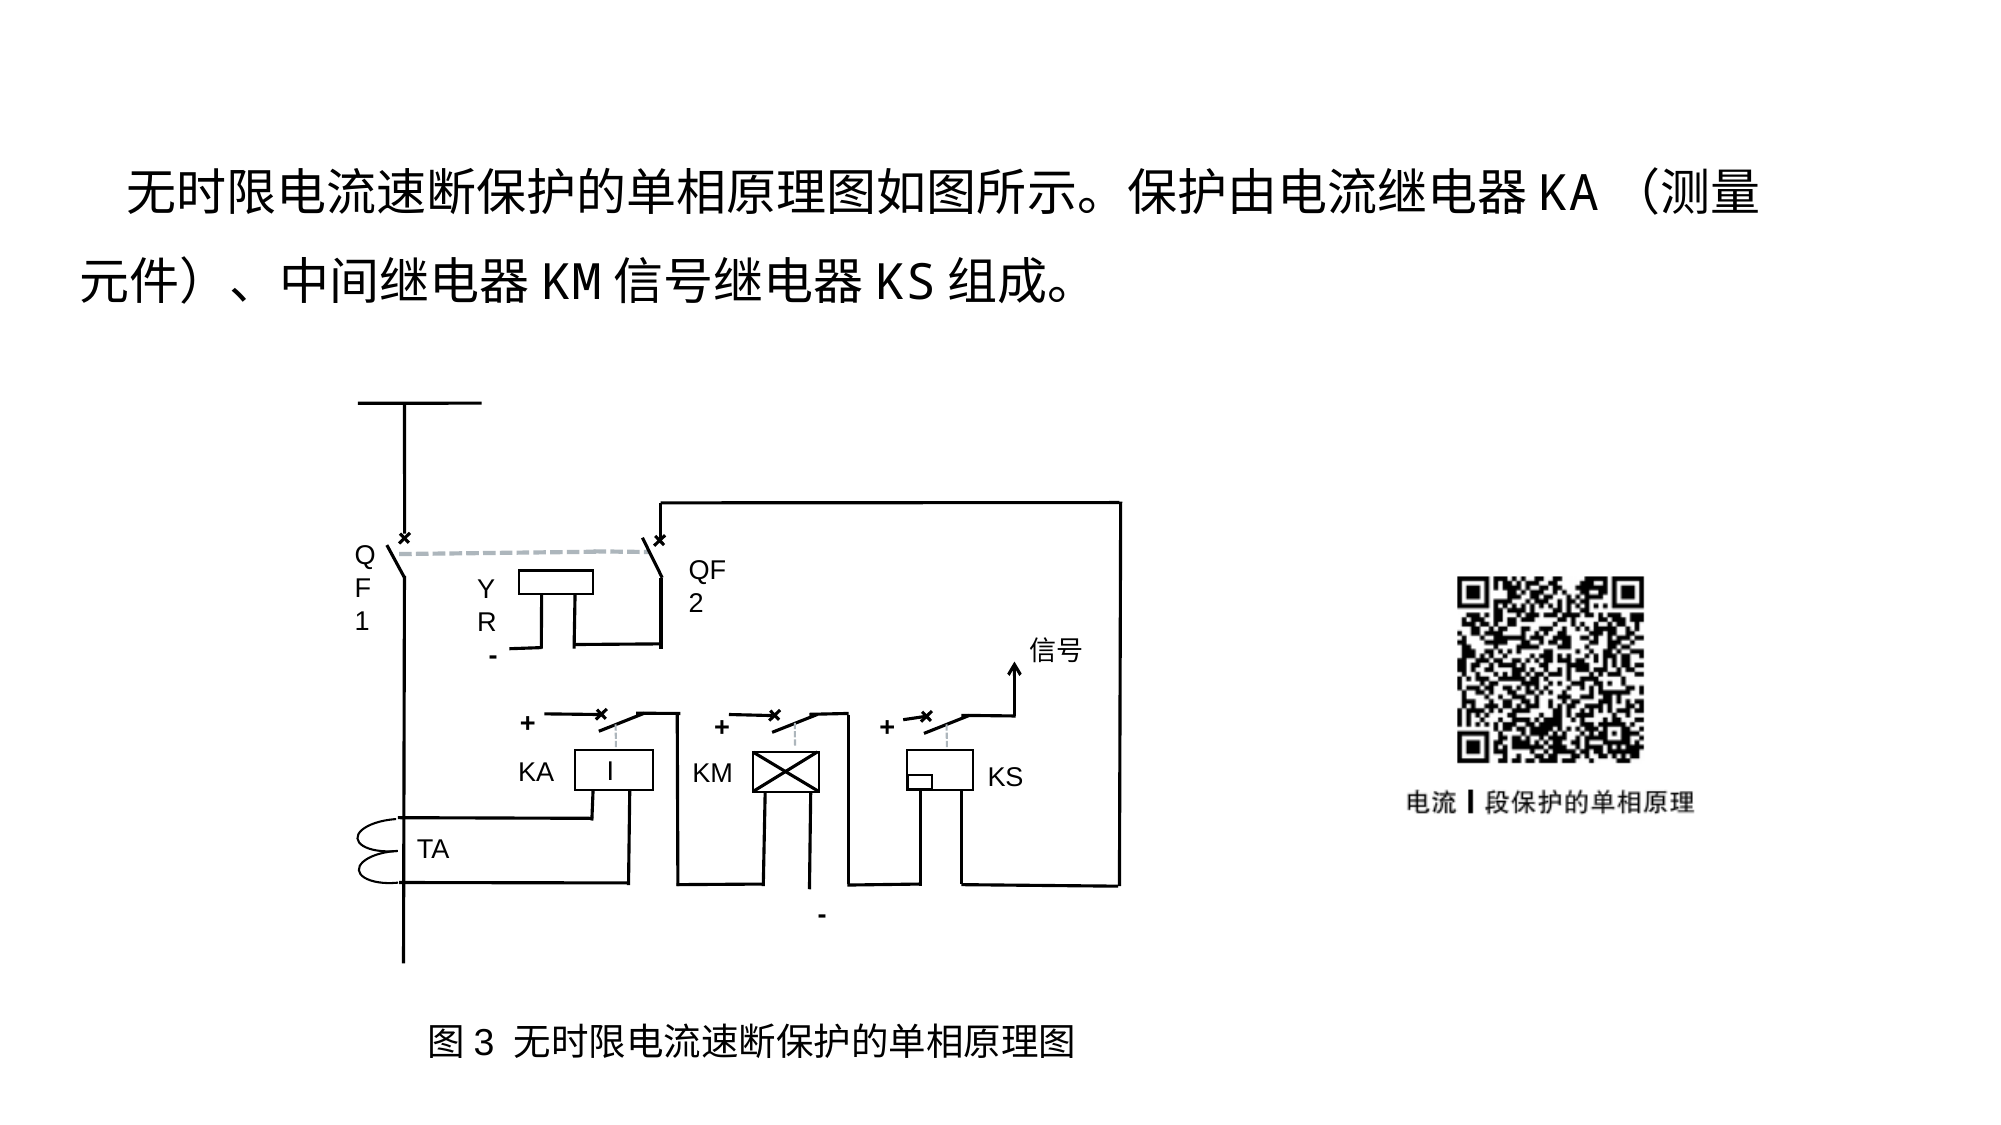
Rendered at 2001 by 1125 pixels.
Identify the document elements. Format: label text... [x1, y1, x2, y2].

text_box 无时限电流速断保护的单相原理图如图所示。保护由电流继电器KA（测量元件）、中间继电器KM信号继电器KS组成。 [64, 122, 1791, 378]
text_box 图3 无时限电流速断保护的单相原理图 [412, 1010, 1194, 1071]
picture [1387, 550, 1721, 837]
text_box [339, 402, 1121, 964]
